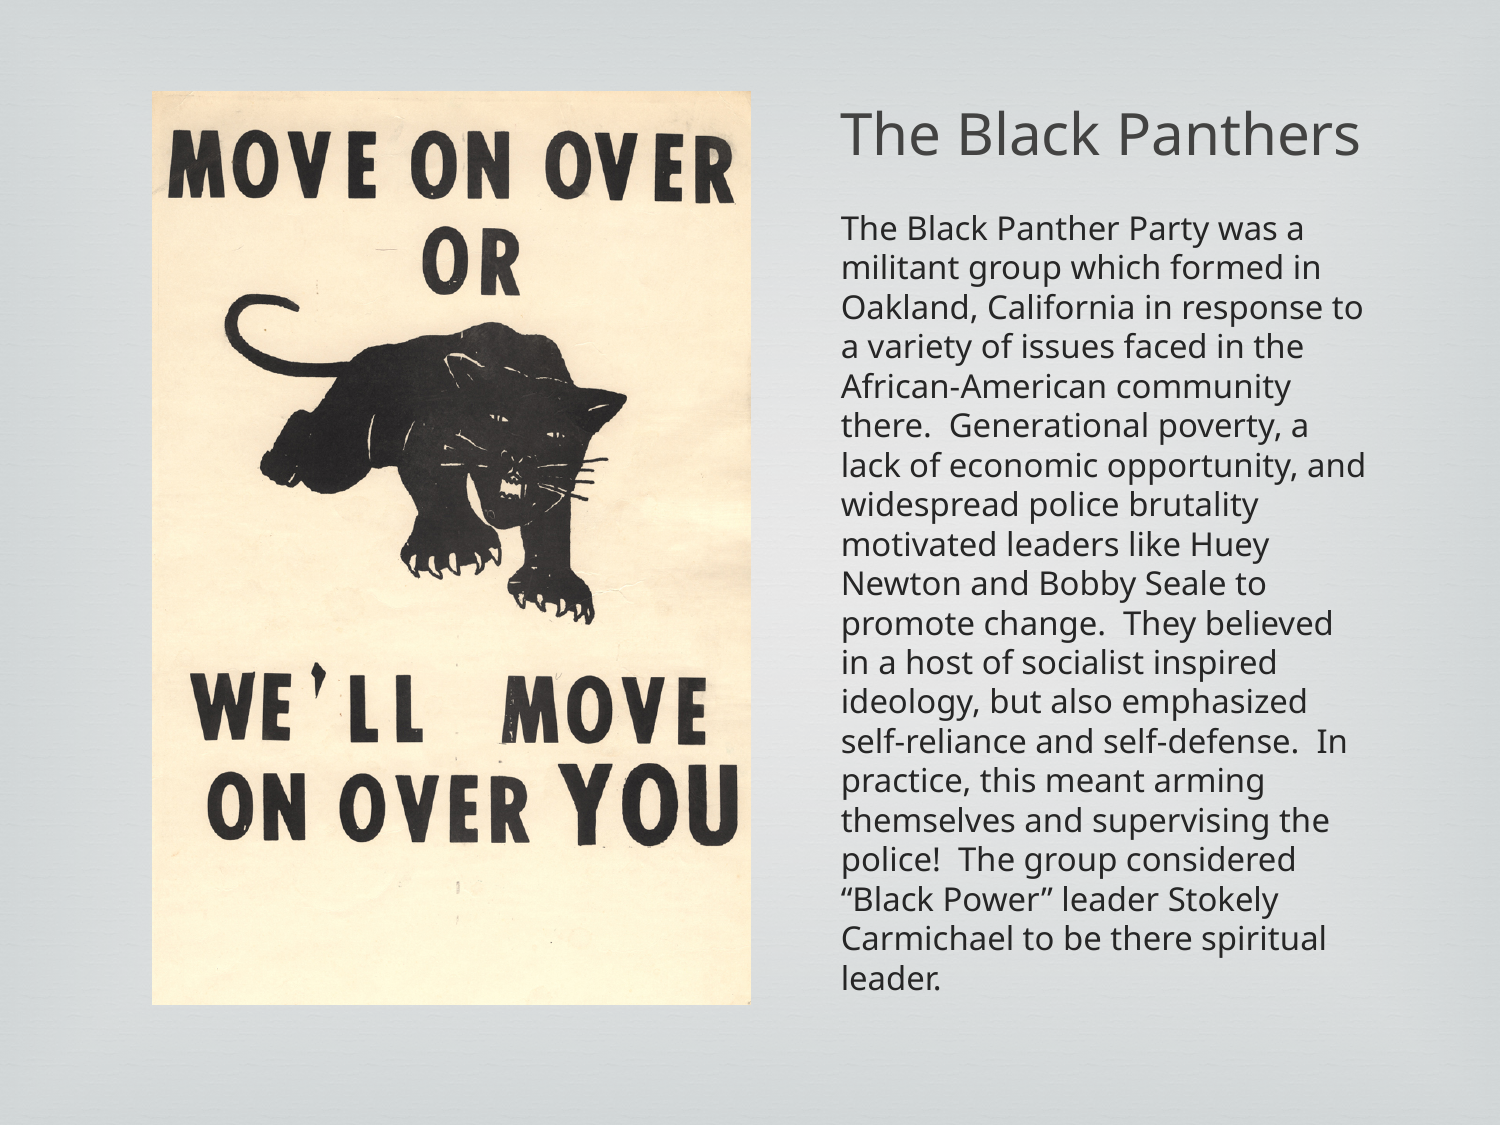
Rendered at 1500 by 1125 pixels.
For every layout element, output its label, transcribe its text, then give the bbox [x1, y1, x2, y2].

title The Black Panthers [825, 37, 1387, 175]
list The Black Panther Party was a militant group which formed in Oakland, California in response to a variety of issues faced in the African-American community there. Generational poverty, a lack of economic opportunity, and widespread police brutality motivated leaders like Huey Newton and Bobby Seale to promote change. They believed in a host of socialist inspired ideology, but also emphasized self-reliance and self-defense. In practice, this meant arming themselves and supervising the police! The group considered “Black Power” leader Stokely Carmichael to be there spiritual leader. [825, 200, 1386, 1005]
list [151, 91, 751, 1006]
